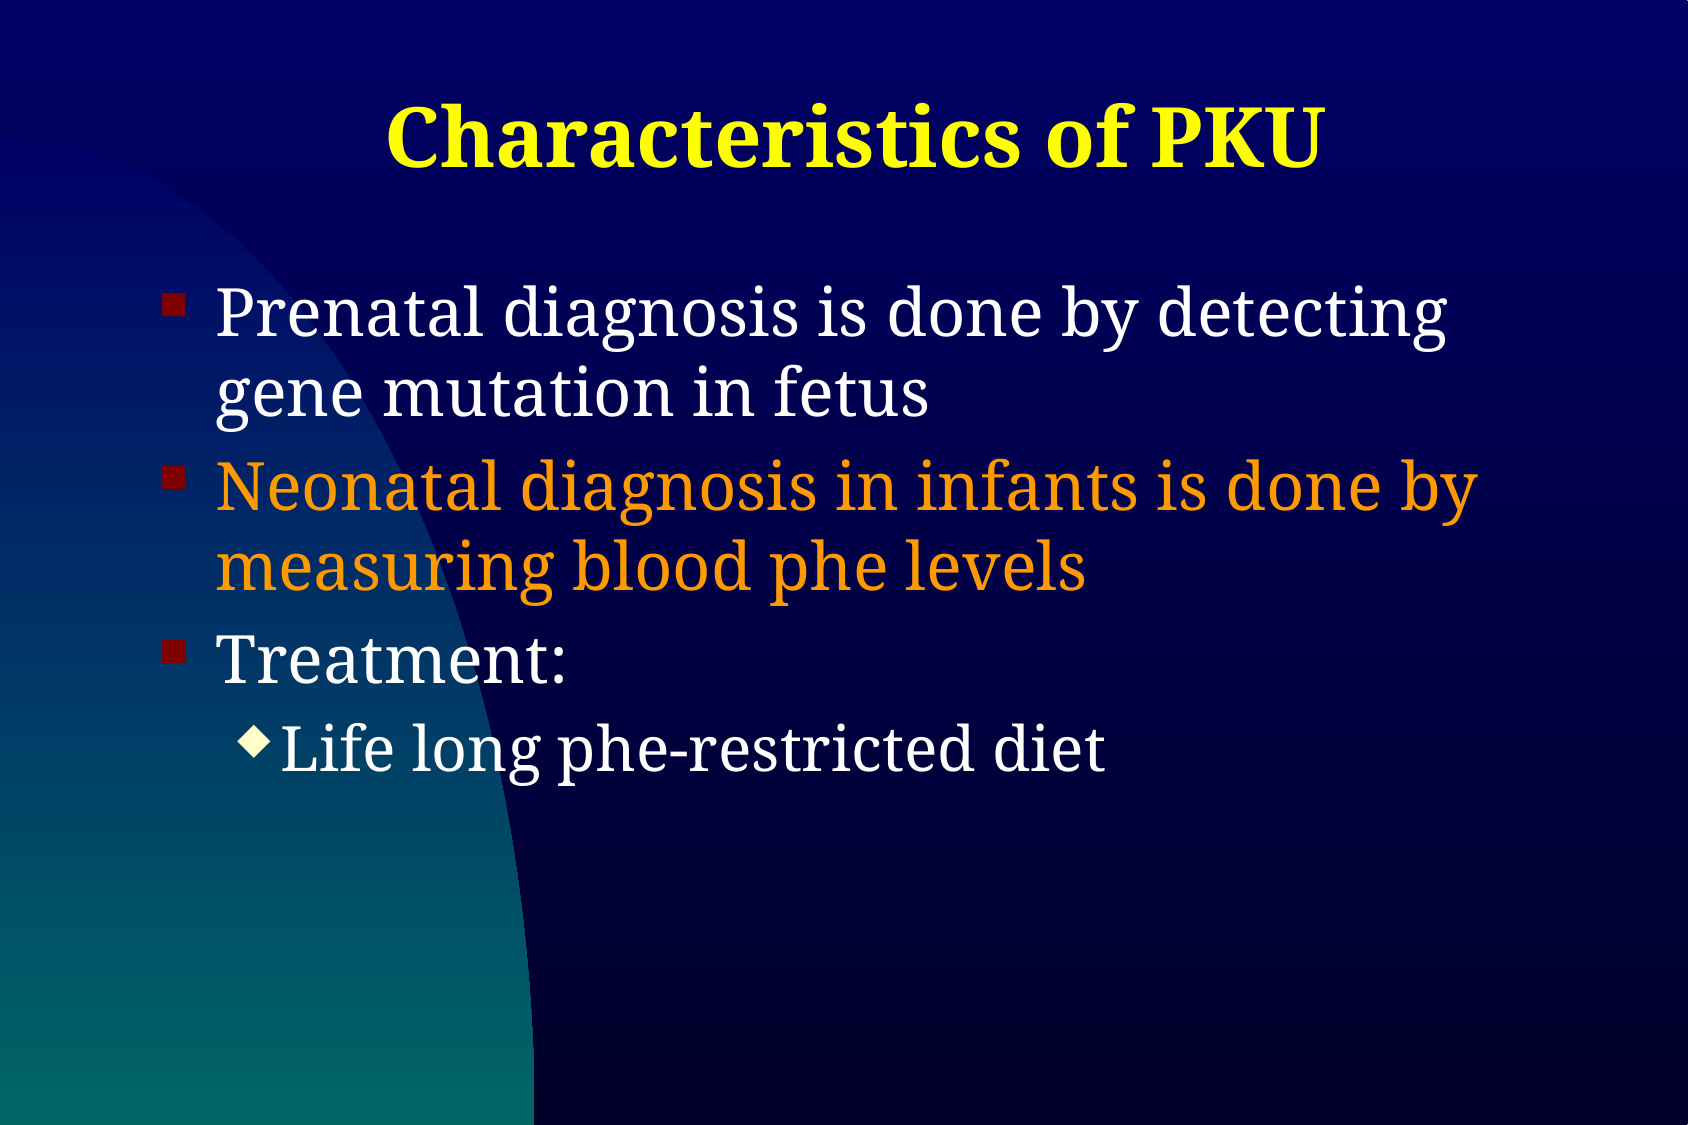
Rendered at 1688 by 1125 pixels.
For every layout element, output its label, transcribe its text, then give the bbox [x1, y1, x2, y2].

title Characteristics of PKU [181, 87, 1532, 205]
list Prenatal diagnosis is done by detecting gene mutation in fetus Neonatal diagnosis in infants is done by measuring blood phe levels Treatment: Life long phe-restricted diet [143, 262, 1575, 950]
